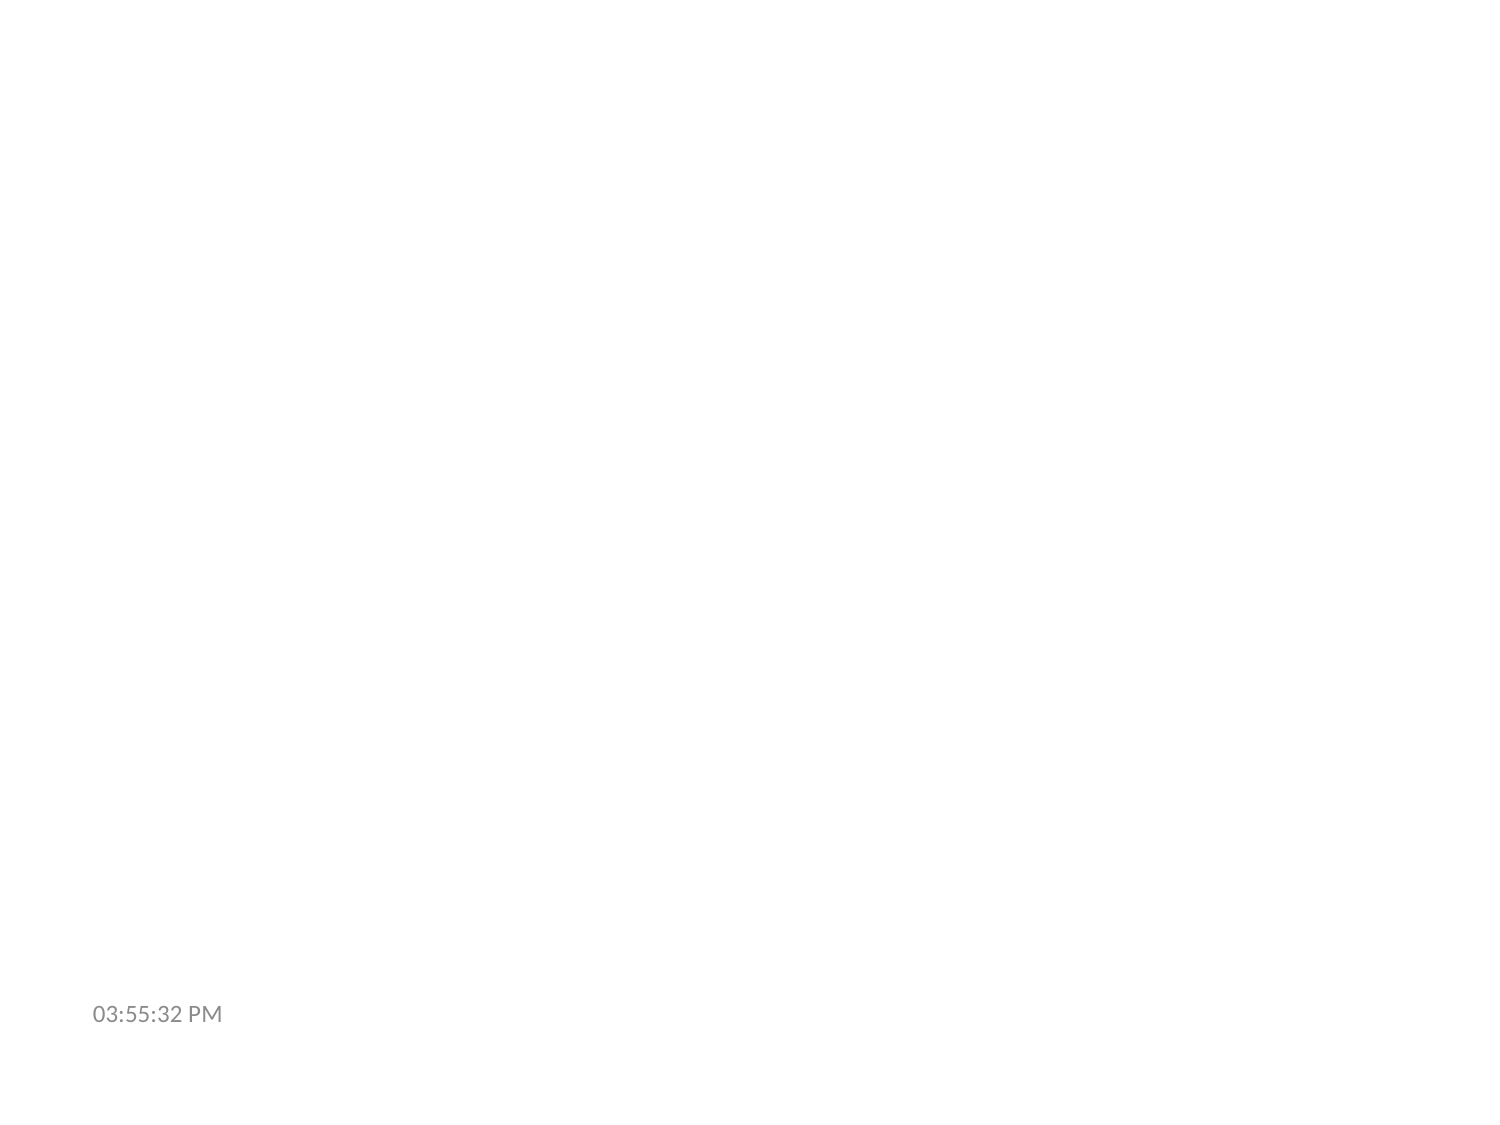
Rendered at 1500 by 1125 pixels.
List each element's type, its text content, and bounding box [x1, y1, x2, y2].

text_box 3:35:09 PM [77, 982, 428, 1043]
